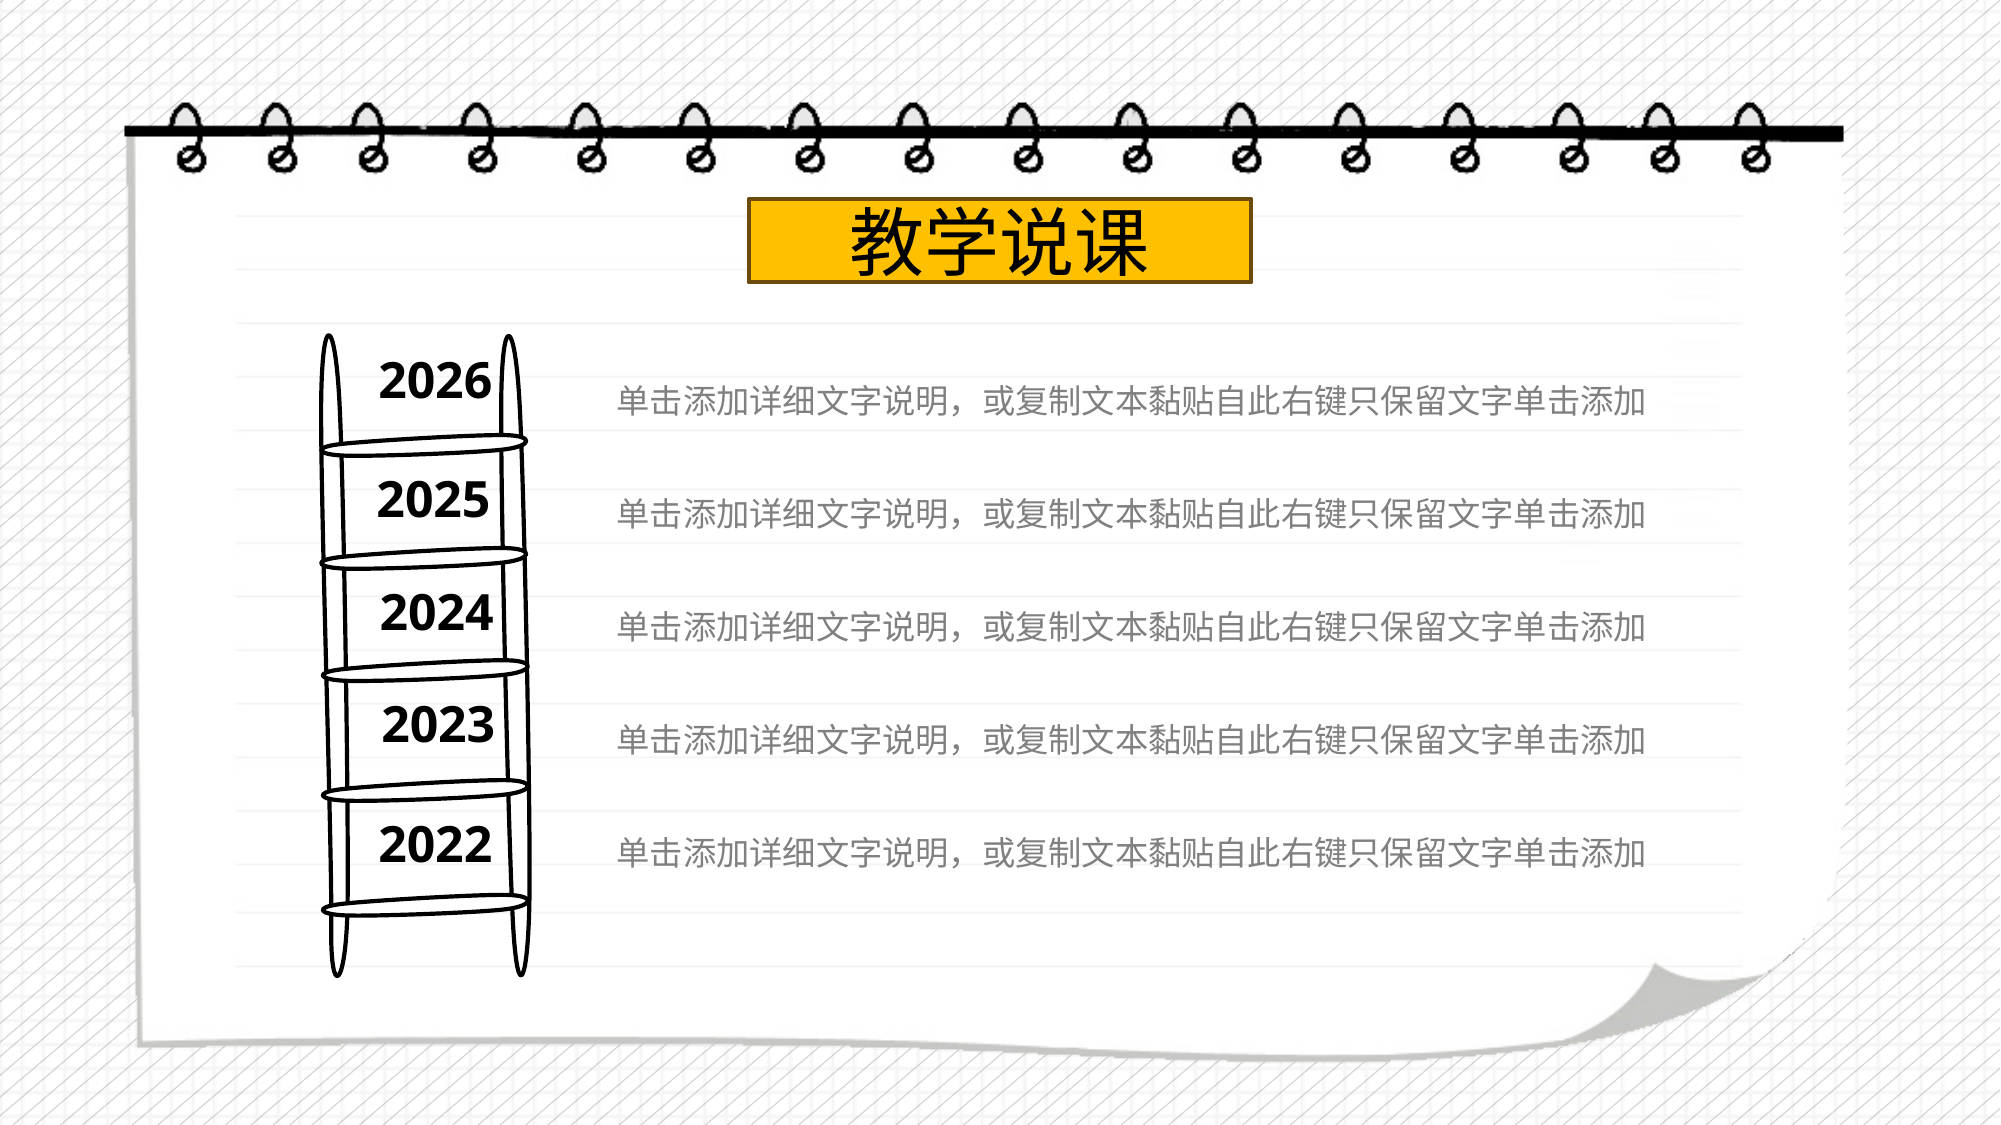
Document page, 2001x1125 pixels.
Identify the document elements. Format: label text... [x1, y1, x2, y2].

picture [0, 0, 2000, 1125]
text_box 单击添加详细文字说明，或复制文本黏贴自此右键只保留文字单击添加 [616, 371, 1668, 420]
text_box 单击添加详细文字说明，或复制文本黏贴自此右键只保留文字单击添加 [616, 711, 1668, 760]
text_box 单击添加详细文字说明，或复制文本黏贴自此右键只保留文字单击添加 [616, 485, 1668, 533]
text_box 教学说课 [748, 199, 1252, 283]
text_box 单击添加详细文字说明，或复制文本黏贴自此右键只保留文字单击添加 [616, 824, 1668, 873]
text_box 单击添加详细文字说明，或复制文本黏贴自此右键只保留文字单击添加 [616, 598, 1668, 647]
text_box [321, 335, 530, 977]
